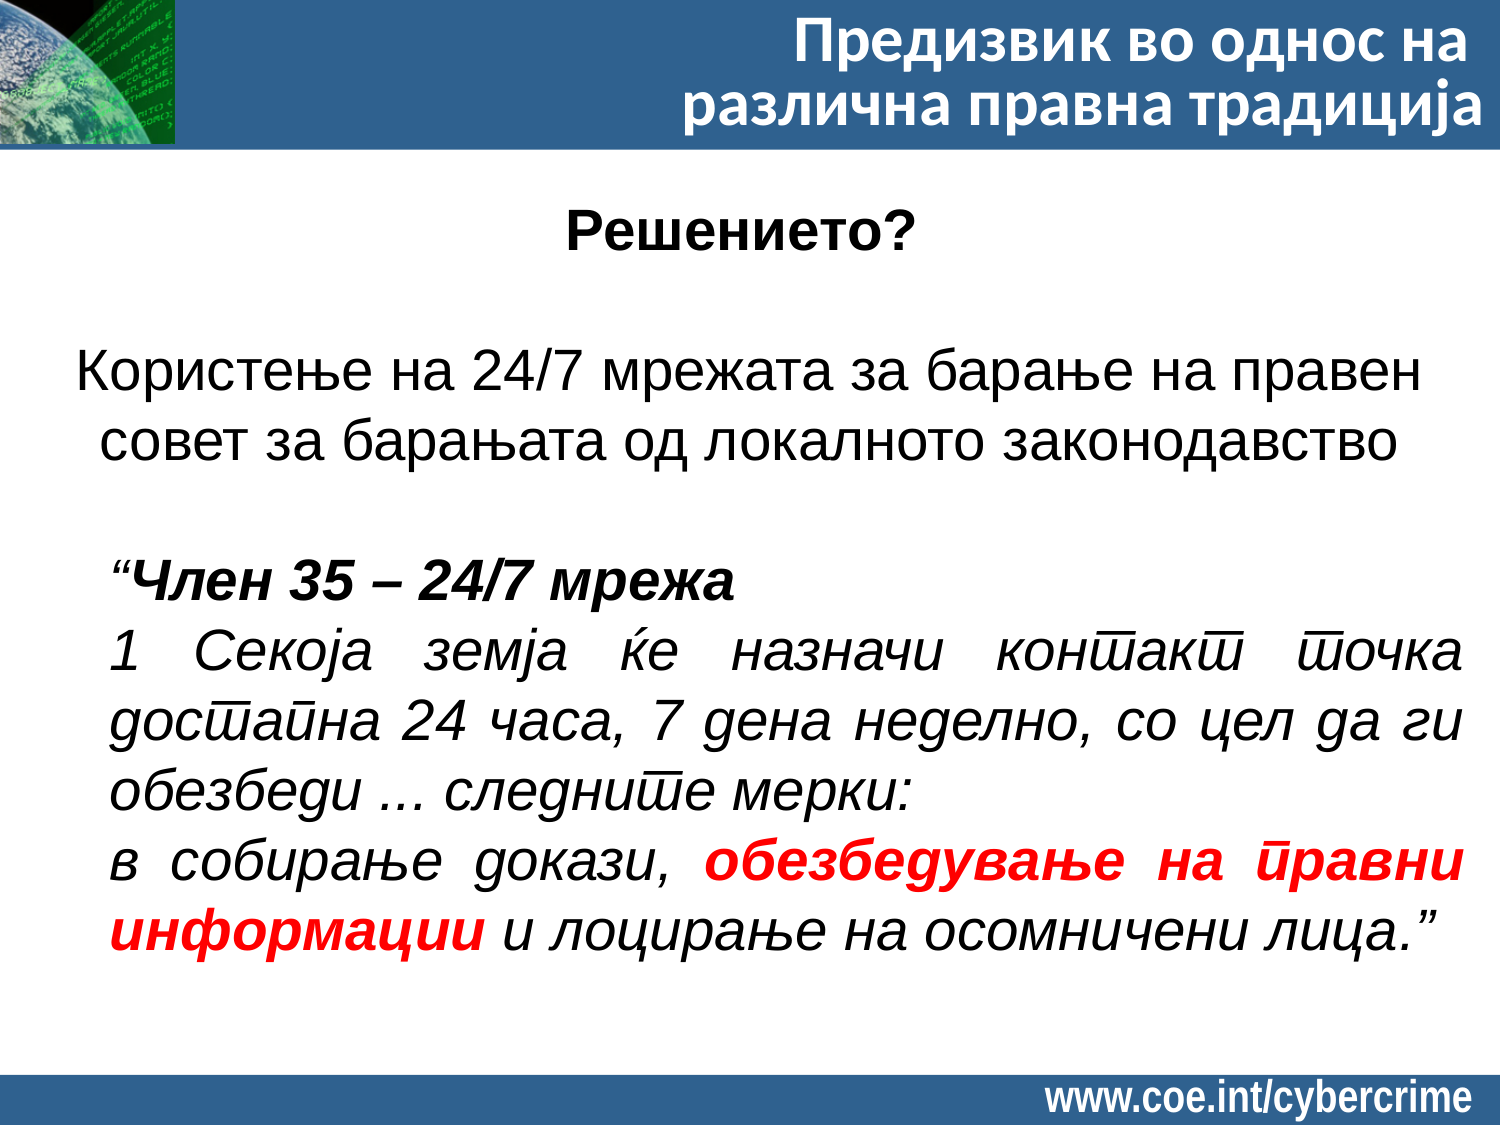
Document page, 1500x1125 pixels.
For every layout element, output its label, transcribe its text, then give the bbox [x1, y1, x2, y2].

picture [0, 0, 175, 144]
text_box Решението? Користење на 24/7 мрежата за барање на правен совет за барањата од локалното законодавство “Член 35 – 24/7 мрежа 1 Секоја земја ќе назначи контакт точка достапна 24 часа, 7 дена неделно, со цел да ги обезбеди ... следните мерки: в собирање докази, обезбедување на правни информации и лоцирање на осомничени лица.” [19, 185, 1481, 970]
text_box [0, 1073, 1030, 1125]
text_box Предизвик во однос на различна правна традиција [171, 0, 1500, 152]
text_box www.coe.int/cybercrime [1030, 1059, 1500, 1125]
